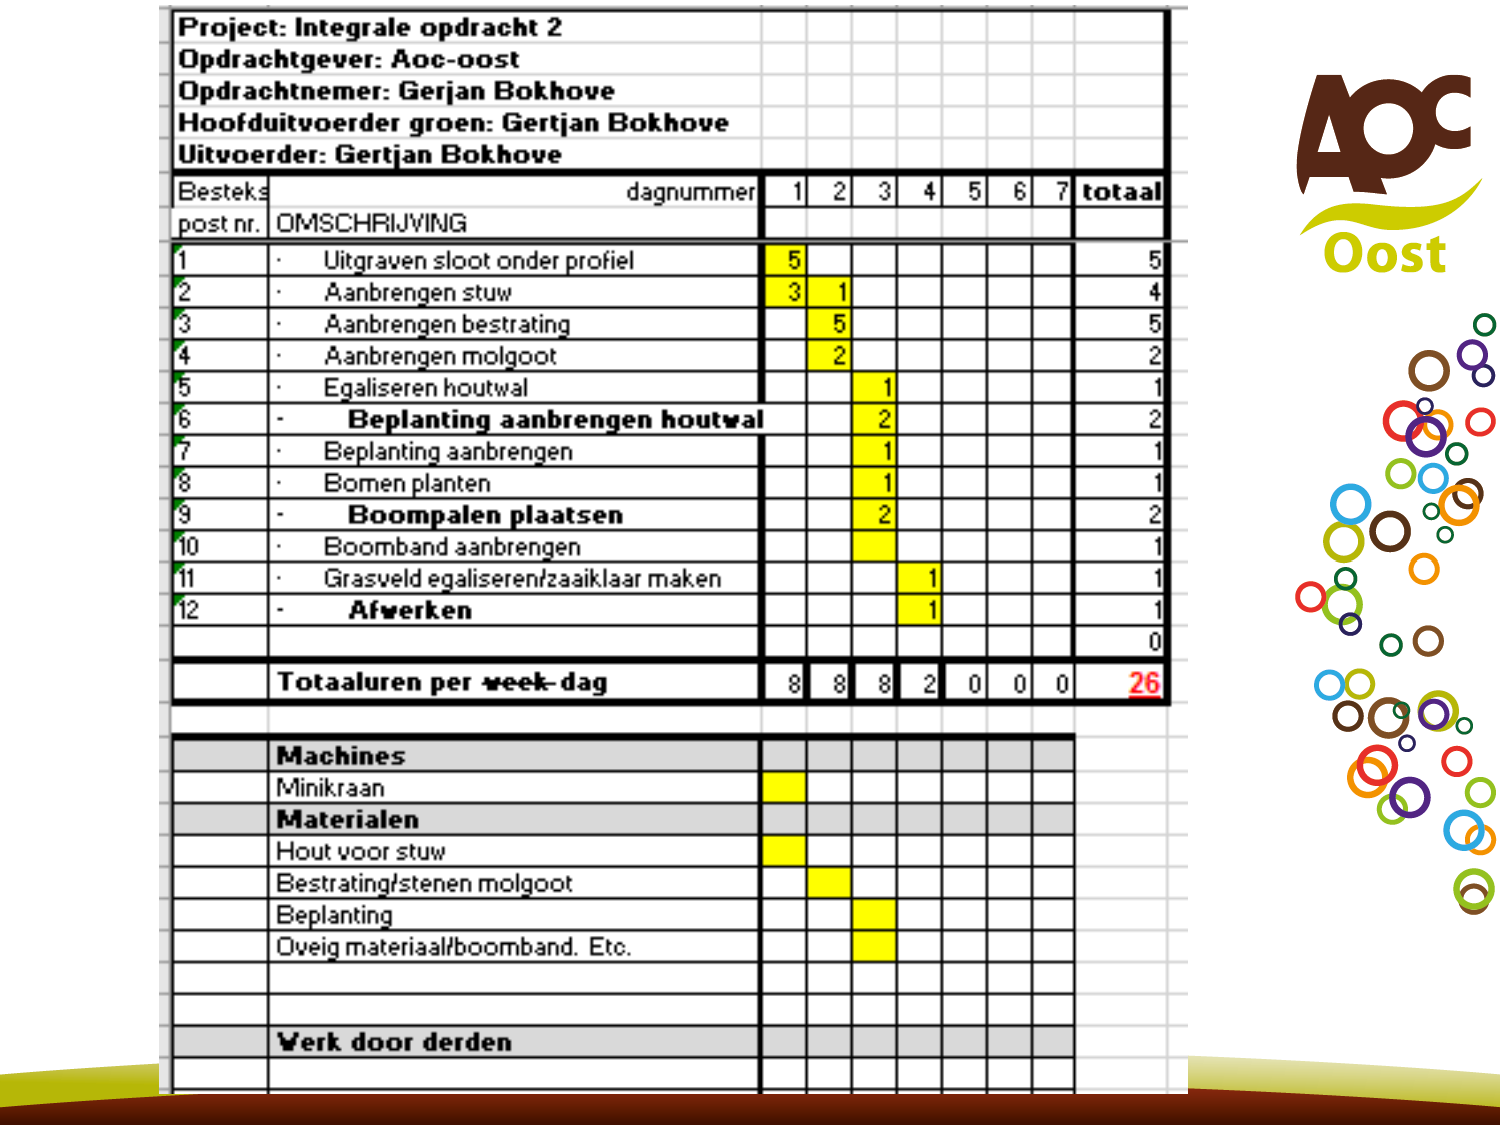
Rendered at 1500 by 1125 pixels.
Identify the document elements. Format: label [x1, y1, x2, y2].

list [159, 4, 1188, 1095]
picture [0, 0, 1500, 1125]
